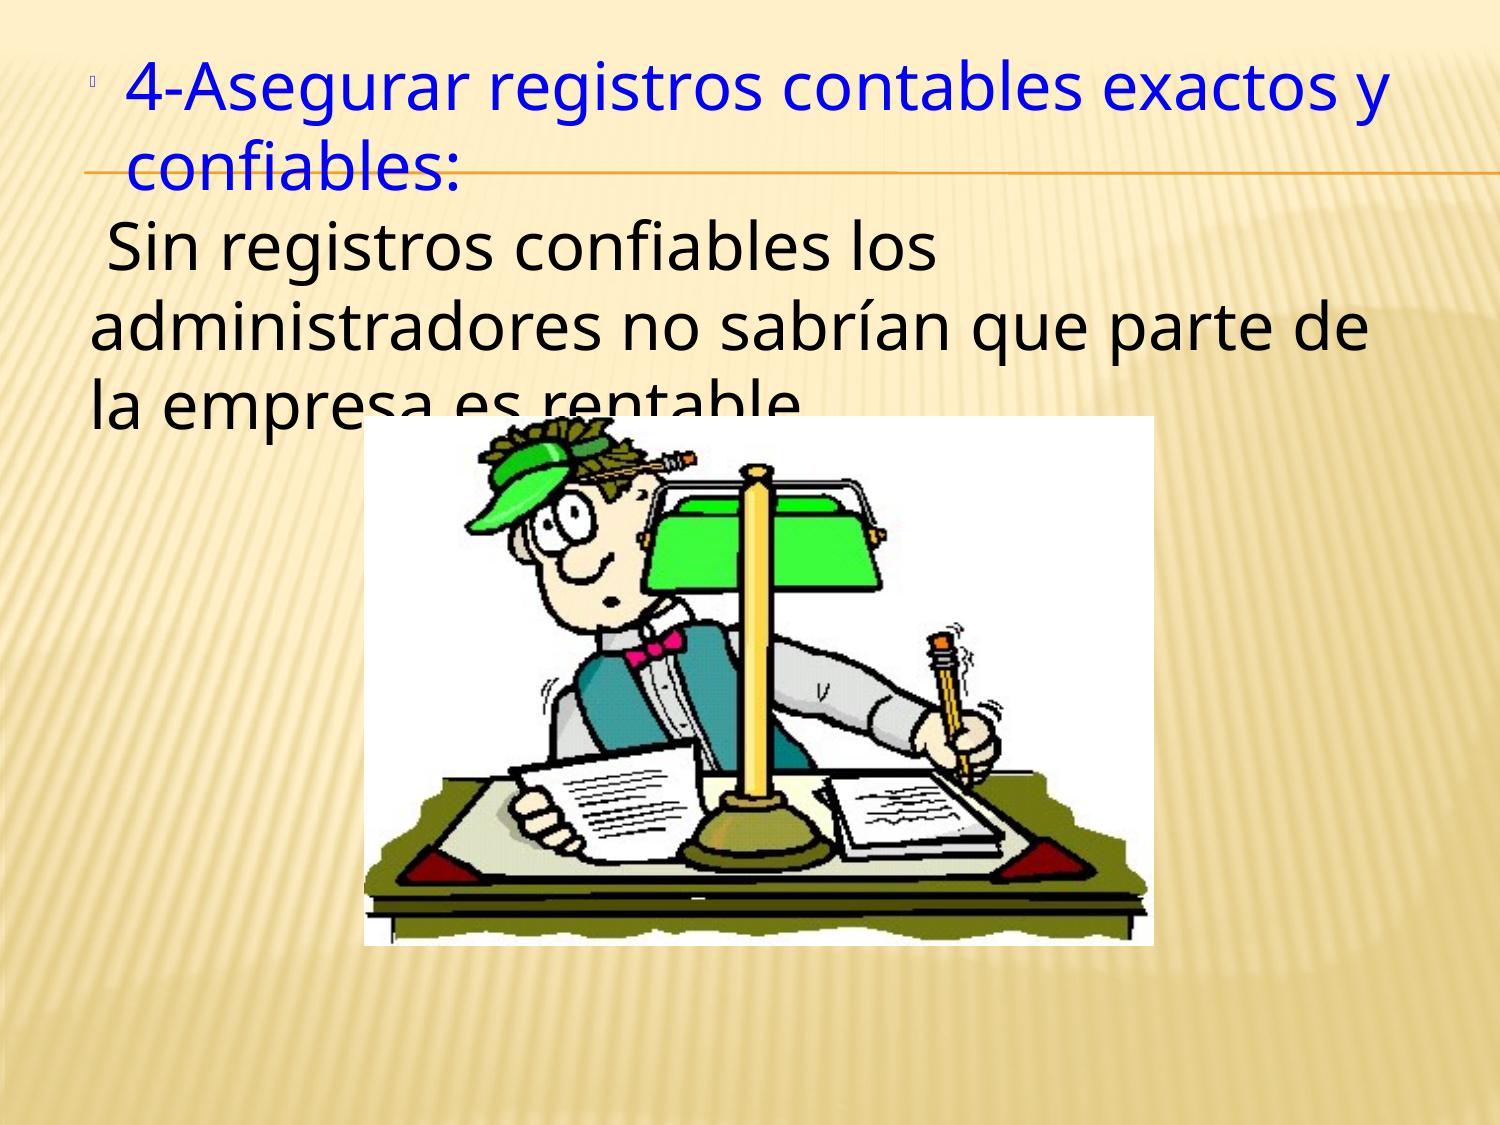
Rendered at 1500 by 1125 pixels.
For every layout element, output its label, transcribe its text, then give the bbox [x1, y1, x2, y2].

picture [364, 416, 1154, 946]
picture [0, 0, 1500, 1125]
text_box 4-Asegurar registros contables exactos y confiables: Sin registros confiables los administradores no sabrían que parte de la empresa es rentable [74, 36, 1425, 1005]
